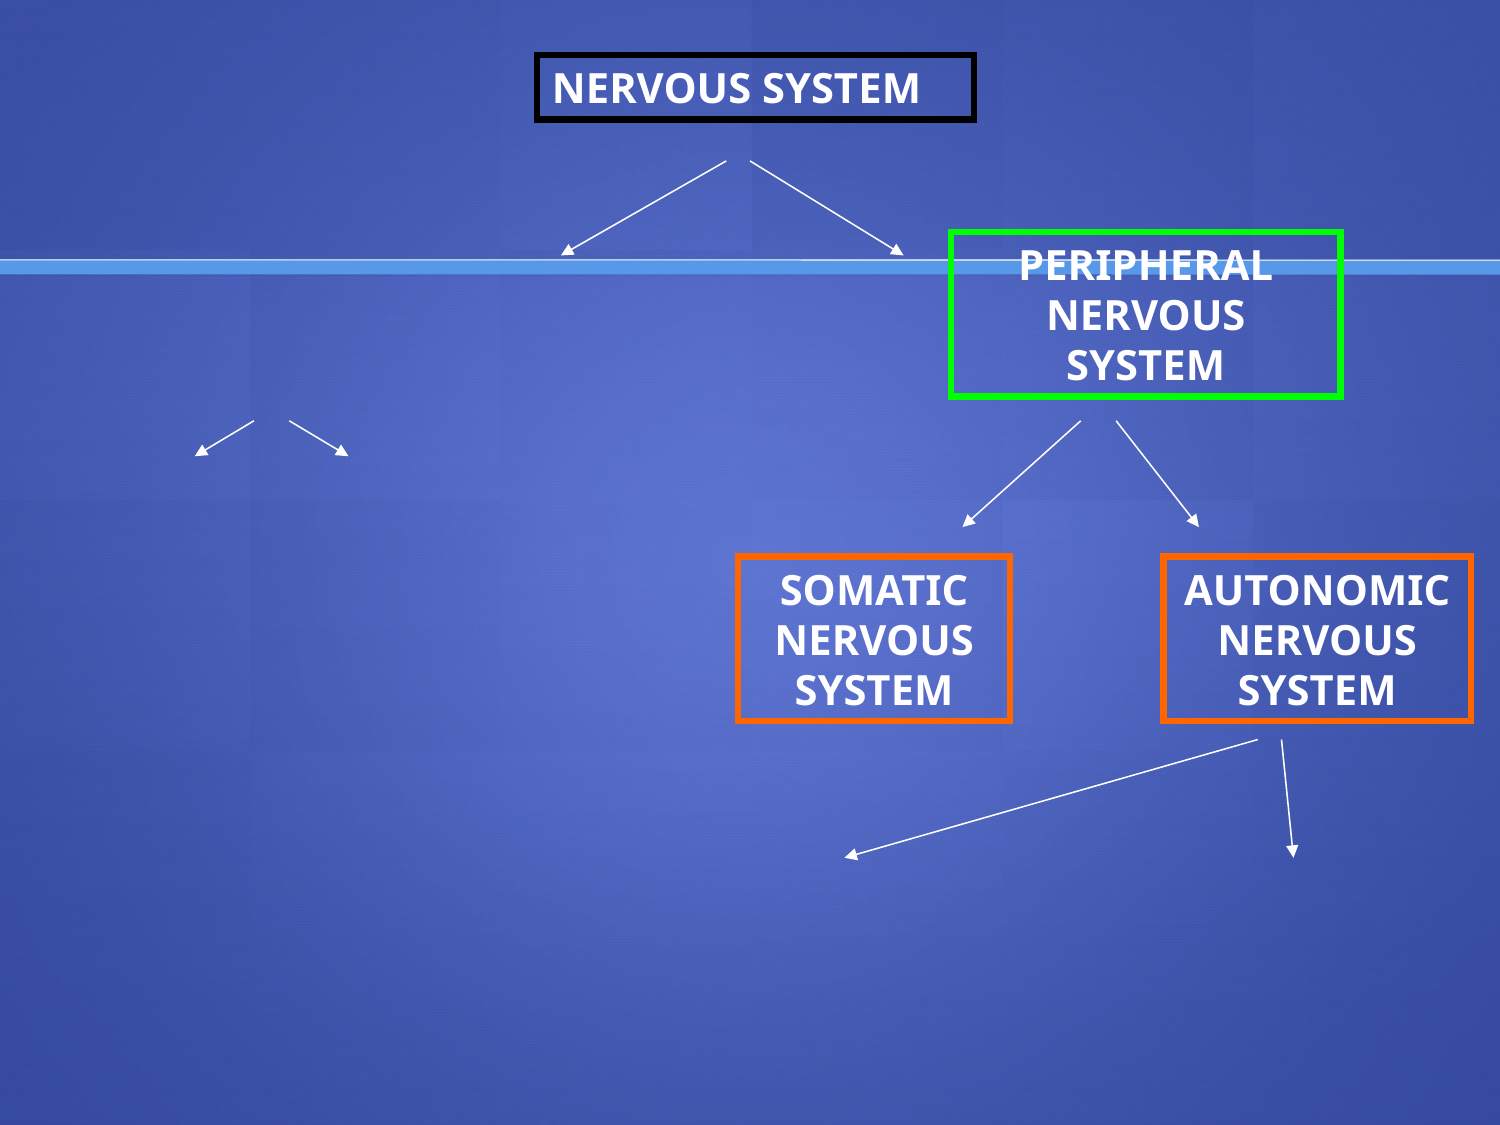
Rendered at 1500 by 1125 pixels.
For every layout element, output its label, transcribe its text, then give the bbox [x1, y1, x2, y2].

text_box [962, 420, 1081, 528]
text_box PERIPHERAL NERVOUS SYSTEM [950, 231, 1341, 397]
text_box [194, 420, 254, 457]
text_box [1116, 420, 1199, 528]
text_box NERVOUS SYSTEM [537, 54, 975, 120]
text_box [289, 420, 349, 457]
text_box [560, 160, 727, 256]
text_box [844, 739, 1258, 861]
text_box AUTONOMIC NERVOUS SYSTEM [1163, 556, 1471, 722]
text_box [1281, 739, 1299, 858]
text_box [749, 160, 904, 256]
text_box SOMATIC NERVOUS SYSTEM [738, 556, 1010, 722]
